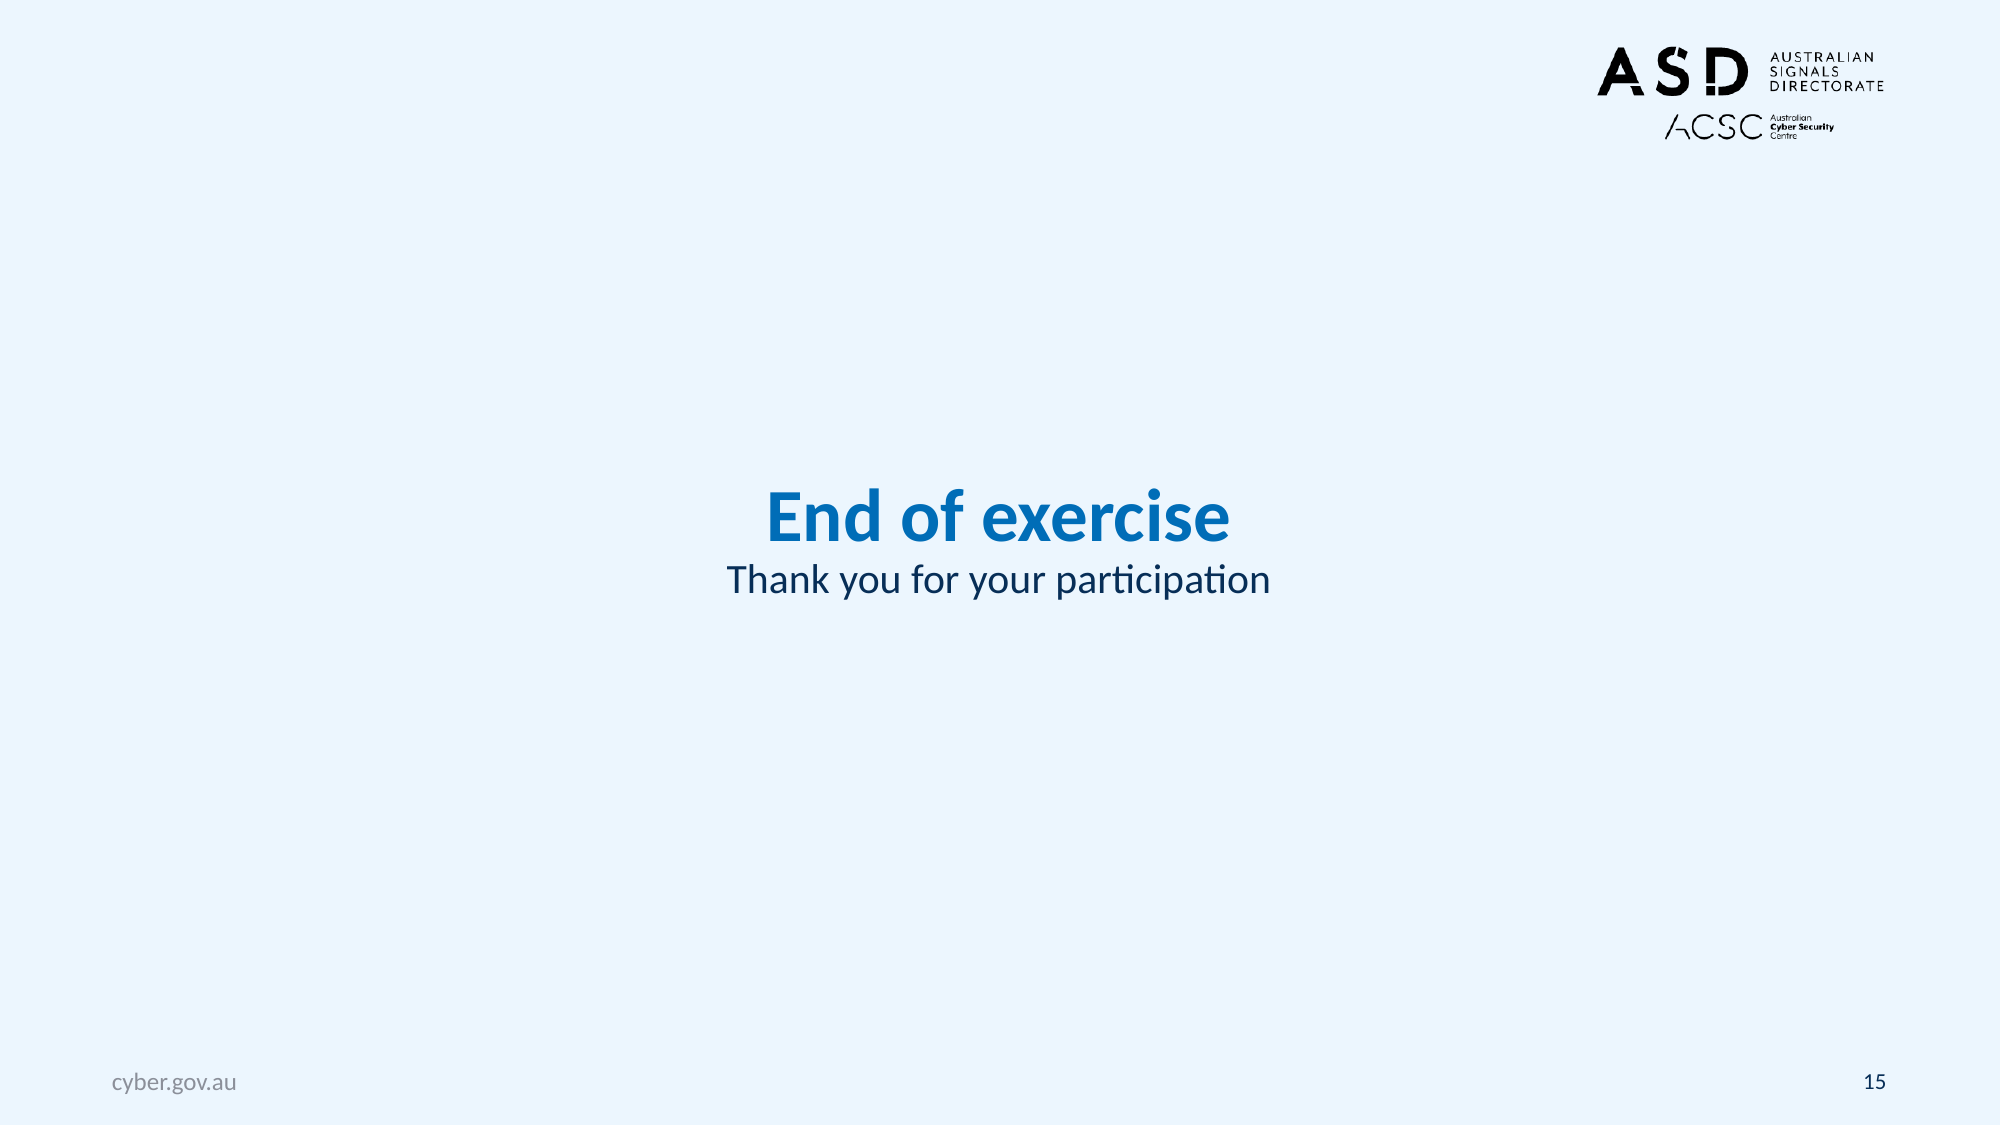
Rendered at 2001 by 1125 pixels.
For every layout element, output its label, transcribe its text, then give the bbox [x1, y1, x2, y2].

picture [1566, 0, 1919, 178]
slide_number 15 [1799, 1050, 1902, 1111]
footer cyber.gov.au [96, 1050, 265, 1111]
title End of exercise Thank you for your participation [96, 207, 1902, 873]
